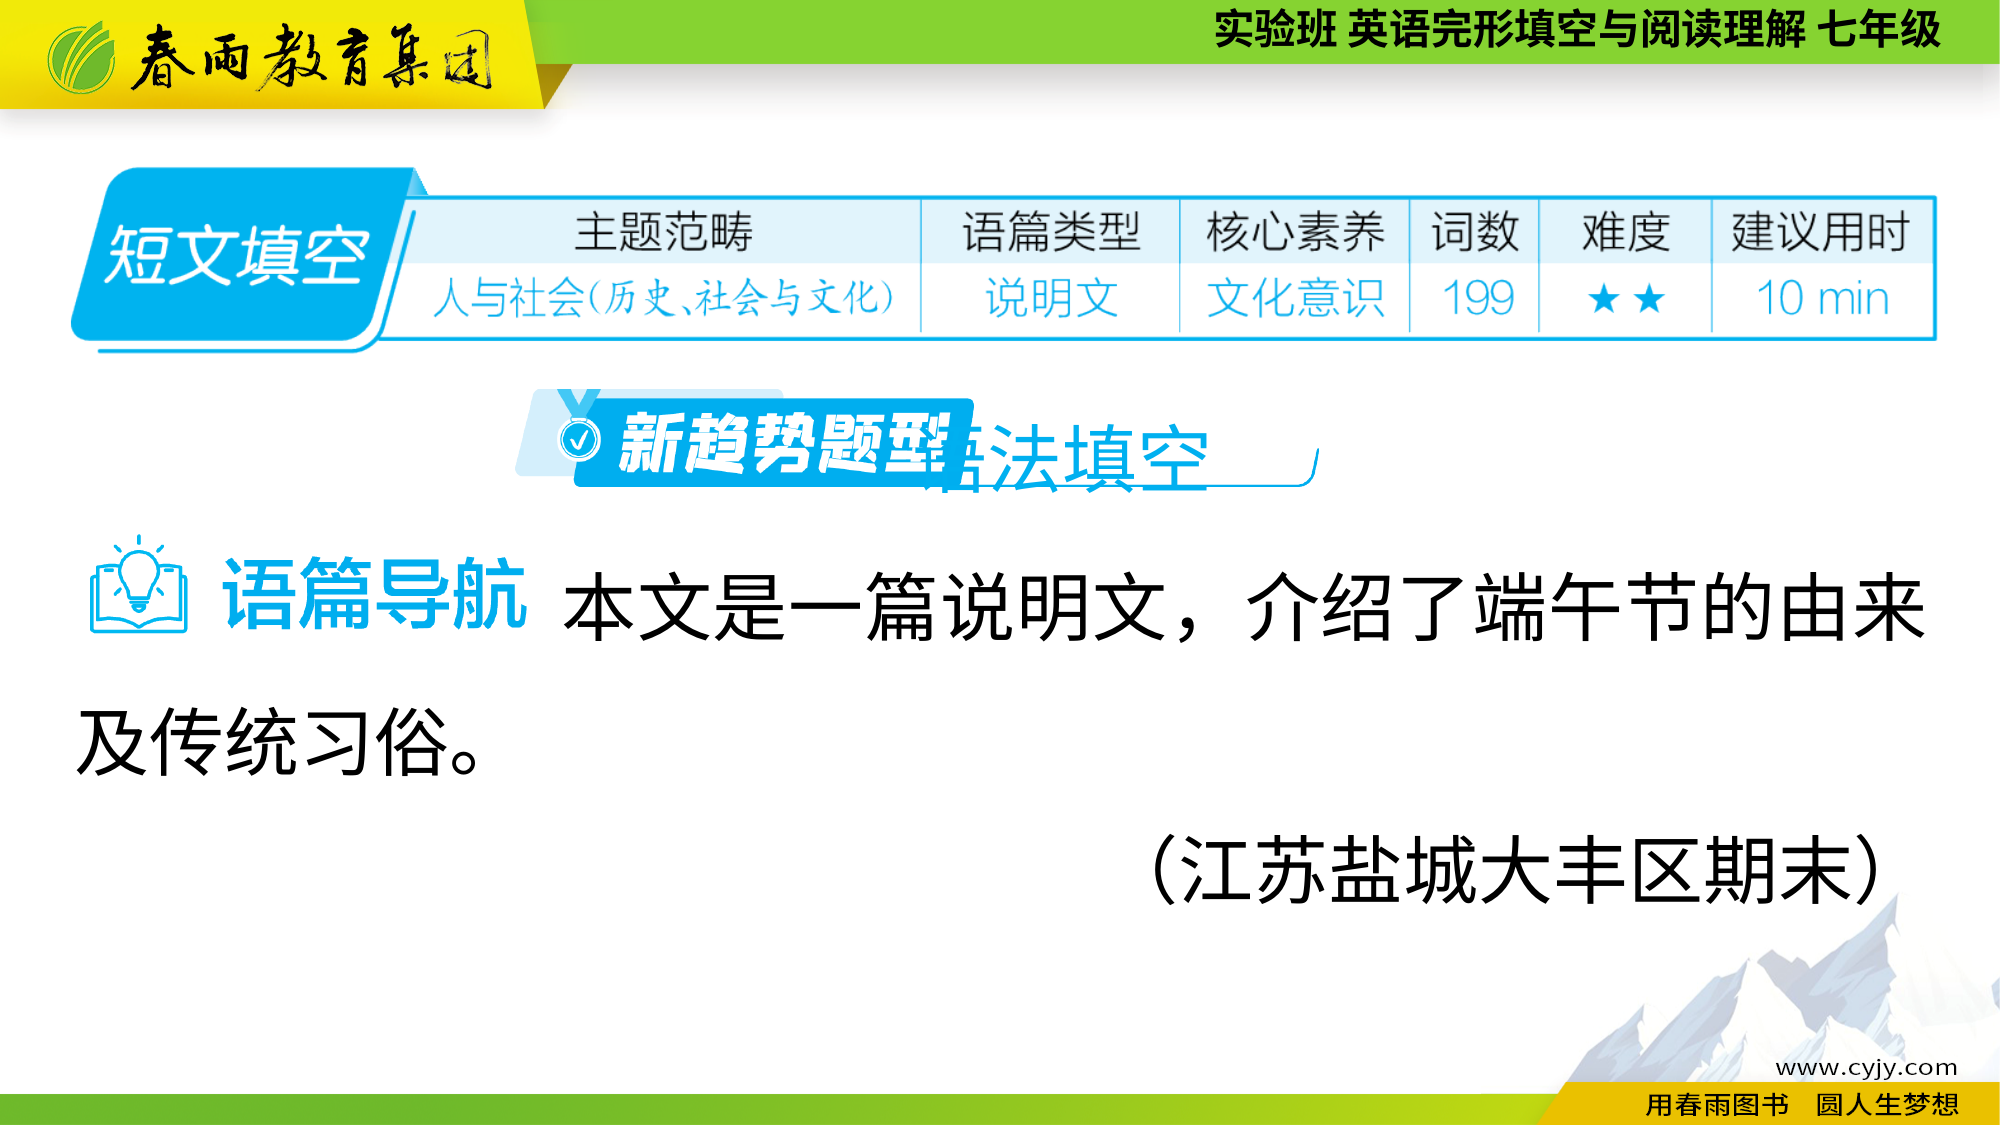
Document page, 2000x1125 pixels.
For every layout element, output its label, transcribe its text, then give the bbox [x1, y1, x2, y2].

text_box （江苏盐城大丰区期末） [834, 770, 1944, 921]
picture [0, 0, 2000, 1125]
text_box 语法填空 [59, 370, 1944, 507]
list 本文是一篇说明文，介绍了端午节的由来及传统习俗。 [59, 507, 1944, 779]
